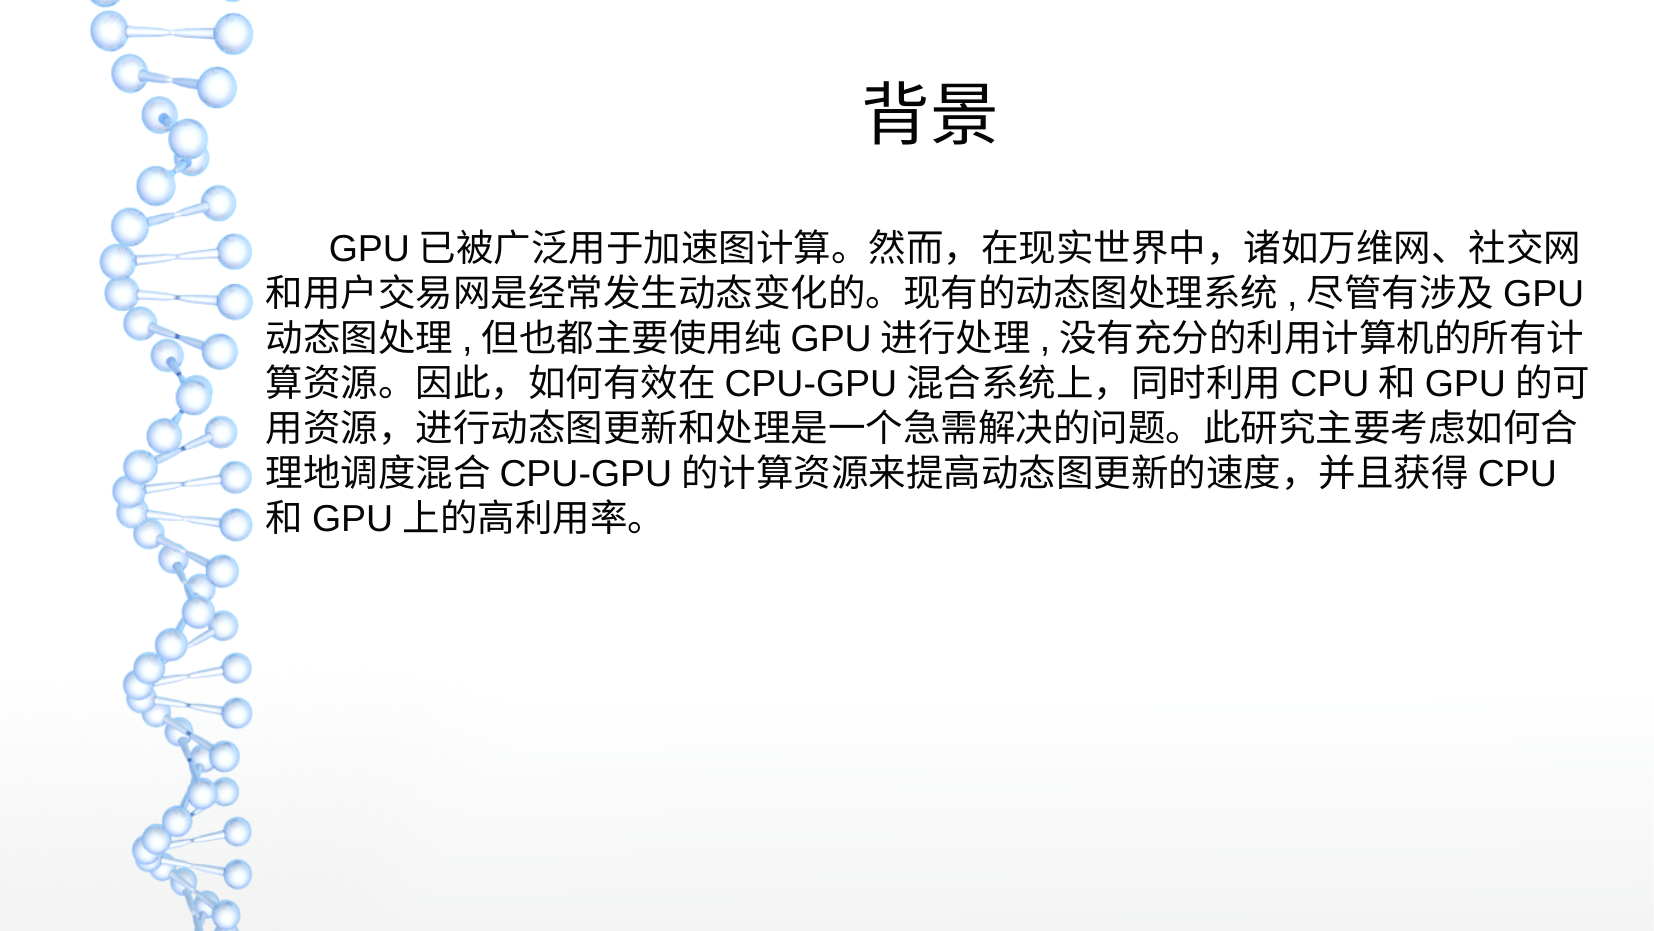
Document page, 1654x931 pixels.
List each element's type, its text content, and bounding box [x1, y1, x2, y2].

picture [0, 0, 1654, 931]
text_box 背景 [265, 35, 1595, 189]
text_box GPU已被广泛用于加速图计算。然而，在现实世界中，诸如万维网、社交网和用户交易网是经常发生动态变化的。现有的动态图处理系统,尽管有涉及GPU动态图处理,但也都主要使用纯GPU进行处理,没有充分的利用计算机的所有计算资源。因此，如何有效在CPU-GPU混合系统上，同时利用CPU和GPU的可用资源，进行动态图更新和处理是一个急需解决的问题。此研究主要考虑如何合理地调度混合CPU-GPU的计算资源来提高动态图更新的速度，并且获得CPU和GPU上的高利用率。 [265, 224, 1595, 764]
